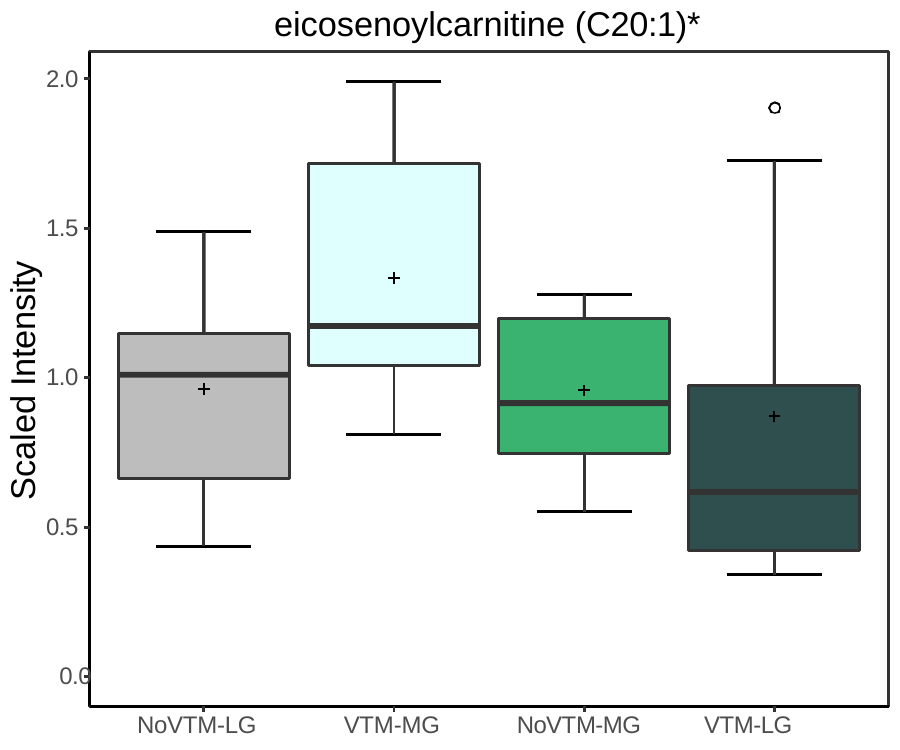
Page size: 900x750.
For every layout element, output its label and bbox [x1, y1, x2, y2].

text_box [44, 509, 82, 541]
text_box [44, 210, 82, 242]
text_box [272, 0, 706, 44]
text_box [44, 61, 82, 92]
slide_number [134, 713, 290, 750]
text_box [1, 256, 82, 503]
footer [57, 661, 95, 750]
text_box [83, 50, 891, 738]
